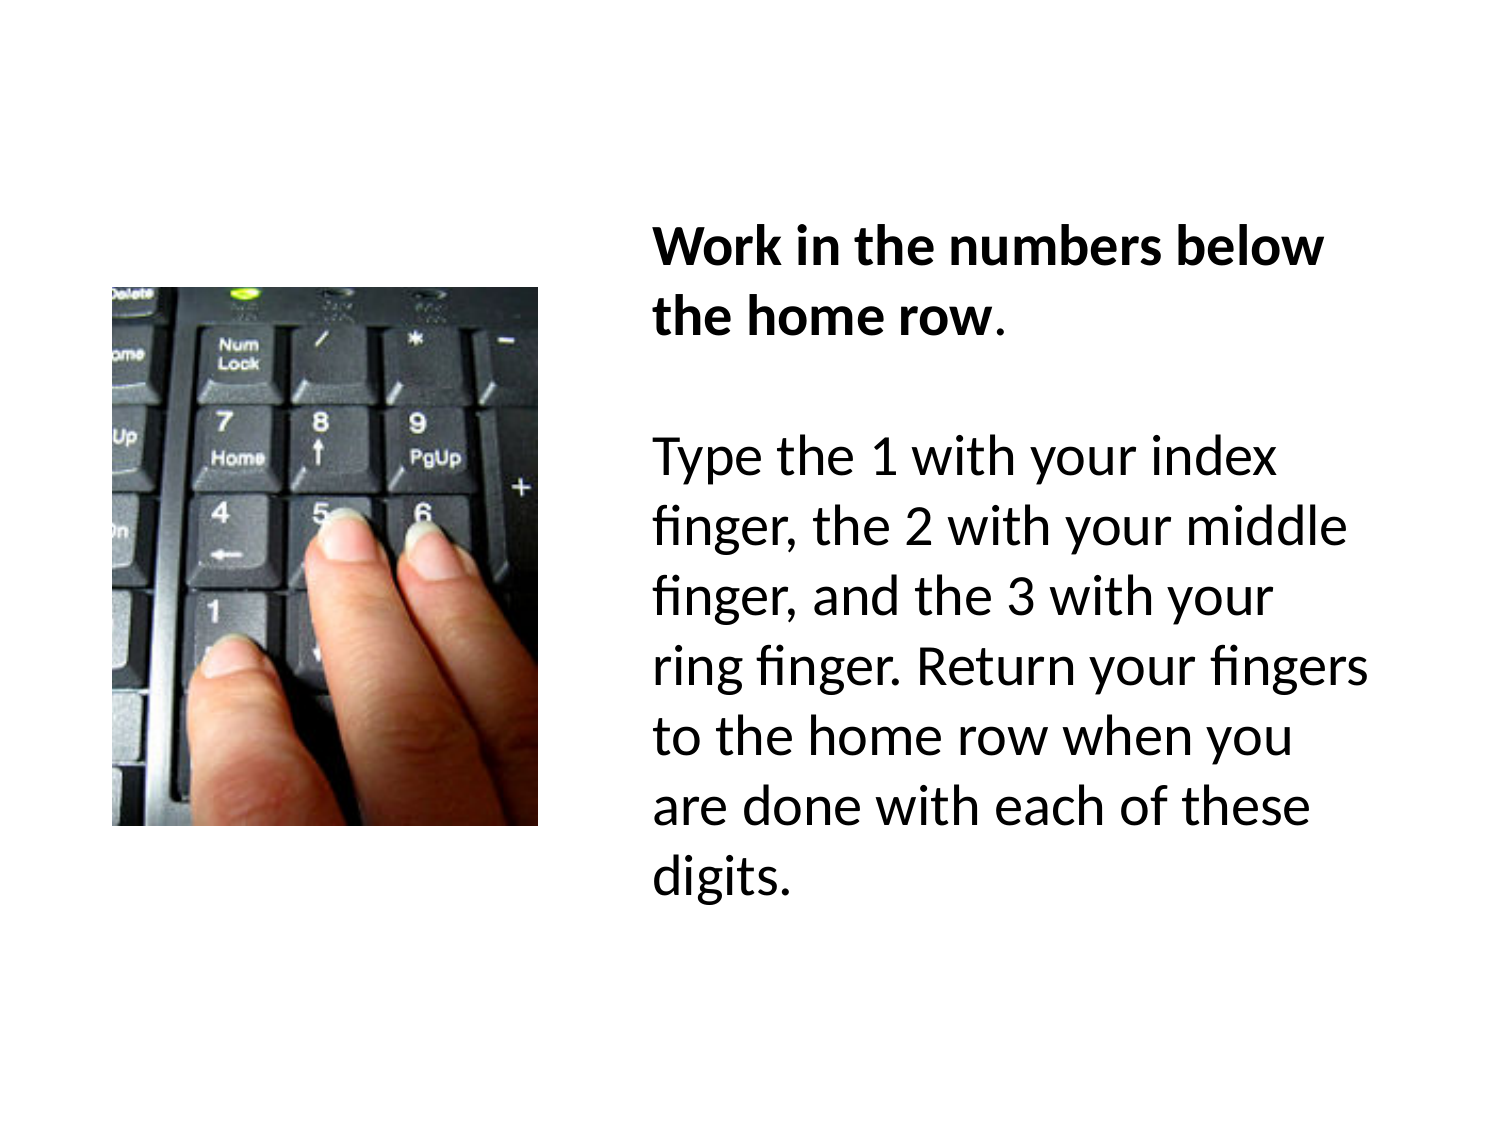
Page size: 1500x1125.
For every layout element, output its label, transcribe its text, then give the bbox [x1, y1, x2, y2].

picture [112, 287, 538, 826]
text_box Work in the numbers below the home row. Type the 1 with your index finger, the 2 with your middle finger, and the 3 with your ring finger. Return your fingers to the home row when you are done with each of these digits. [637, 199, 1388, 915]
